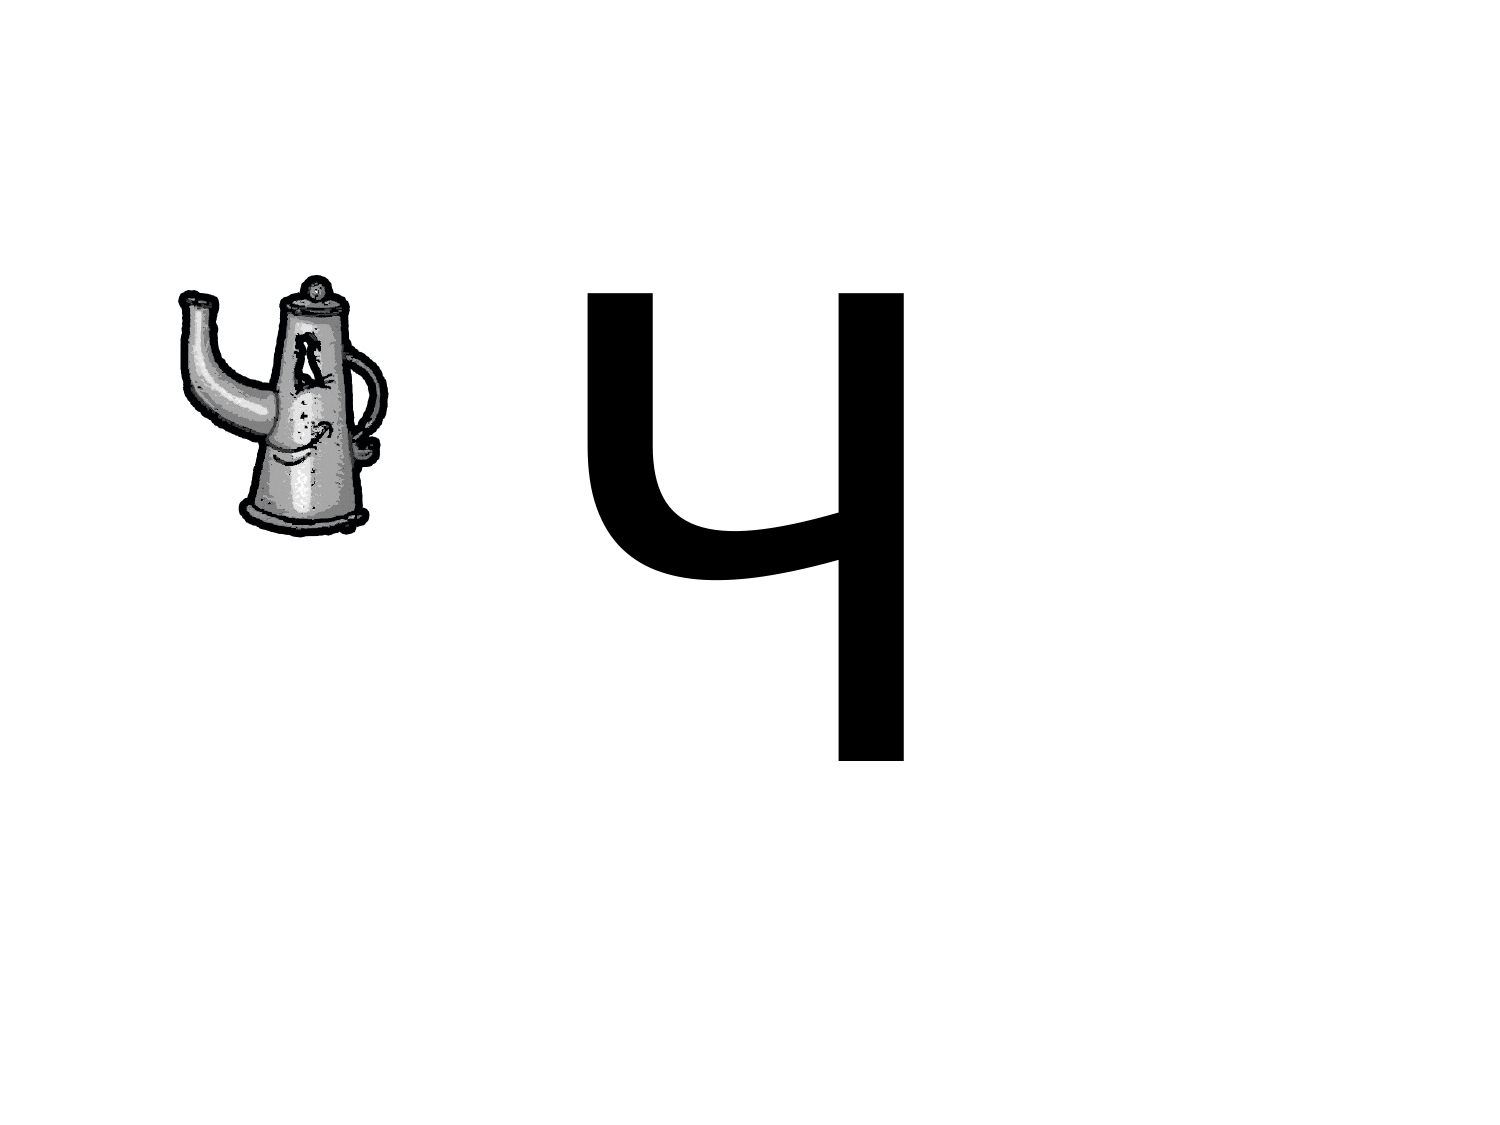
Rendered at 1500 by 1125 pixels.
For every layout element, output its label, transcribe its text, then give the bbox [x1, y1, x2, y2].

picture [111, 255, 455, 557]
title Ч [112, 349, 1388, 591]
